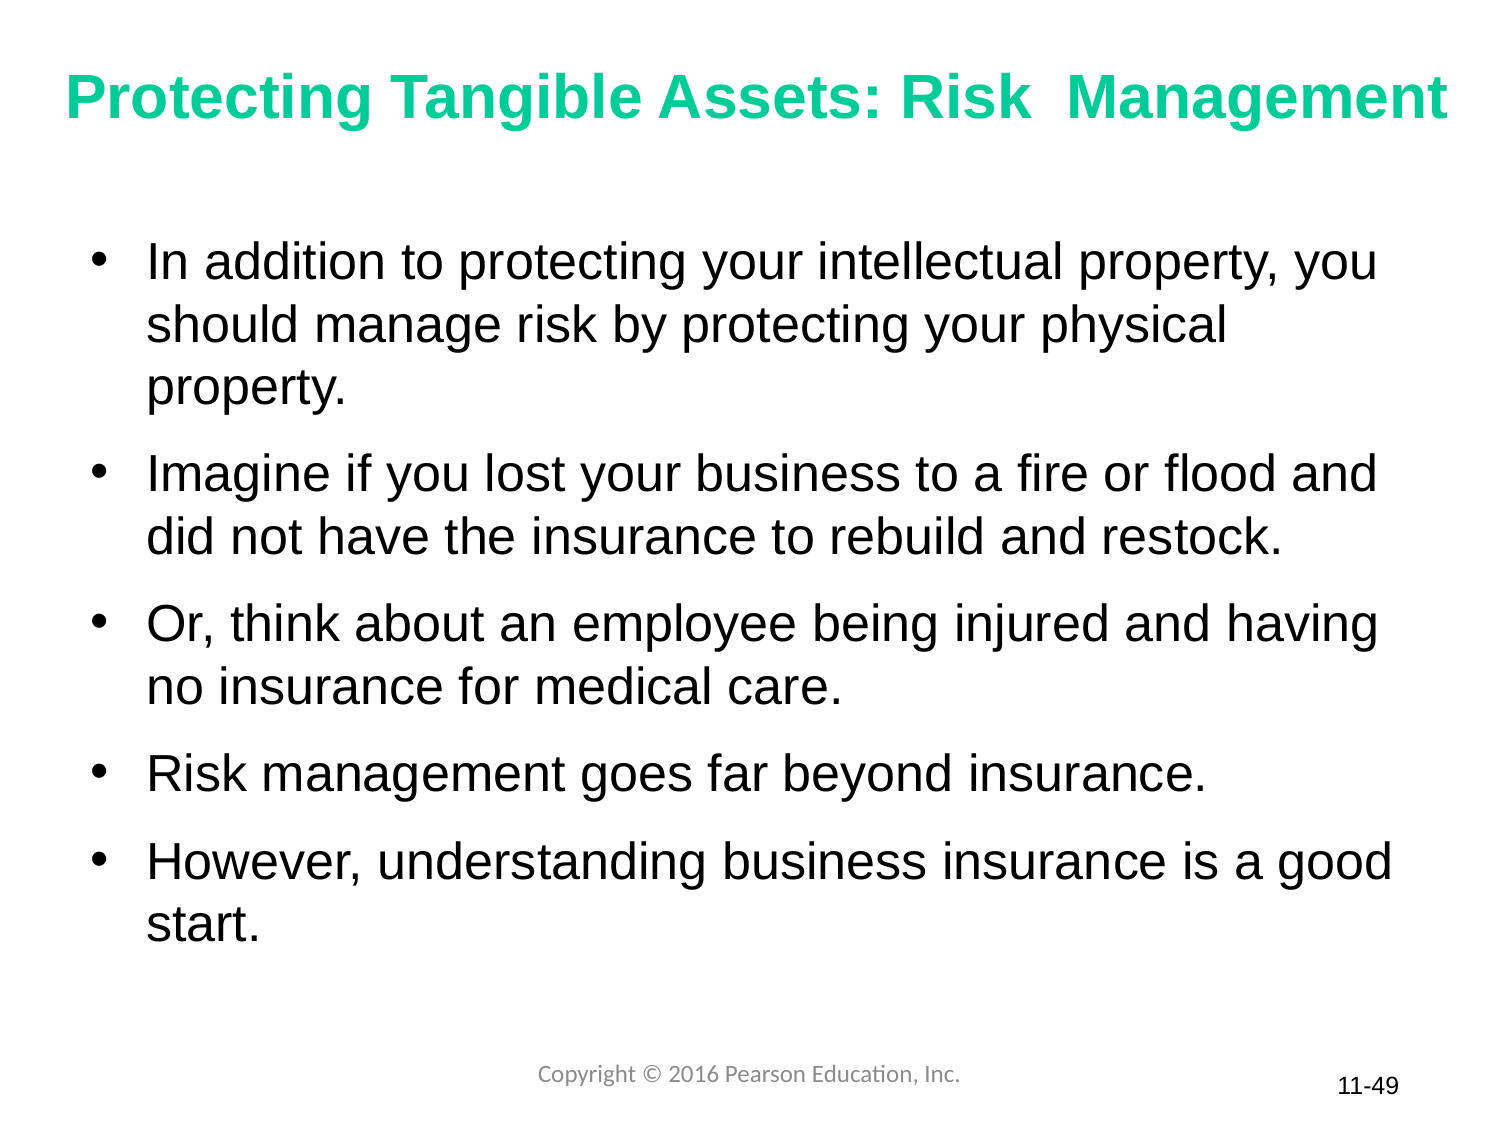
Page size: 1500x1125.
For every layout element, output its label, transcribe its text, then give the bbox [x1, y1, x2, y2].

title Protecting Tangible Assets: Risk Management [50, 0, 1485, 188]
footer Copyright © 2016 Pearson Education, Inc. [512, 1042, 988, 1103]
list In addition to protecting your intellectual property, you should manage risk by protecting your physical property. Imagine if you lost your business to a fire or flood and did not have the insurance to rebuild and restock. Or, think about an employee being injured and having no insurance for medical care. Risk management goes far beyond insurance. However, understanding business insurance is a good start. [75, 220, 1425, 1050]
